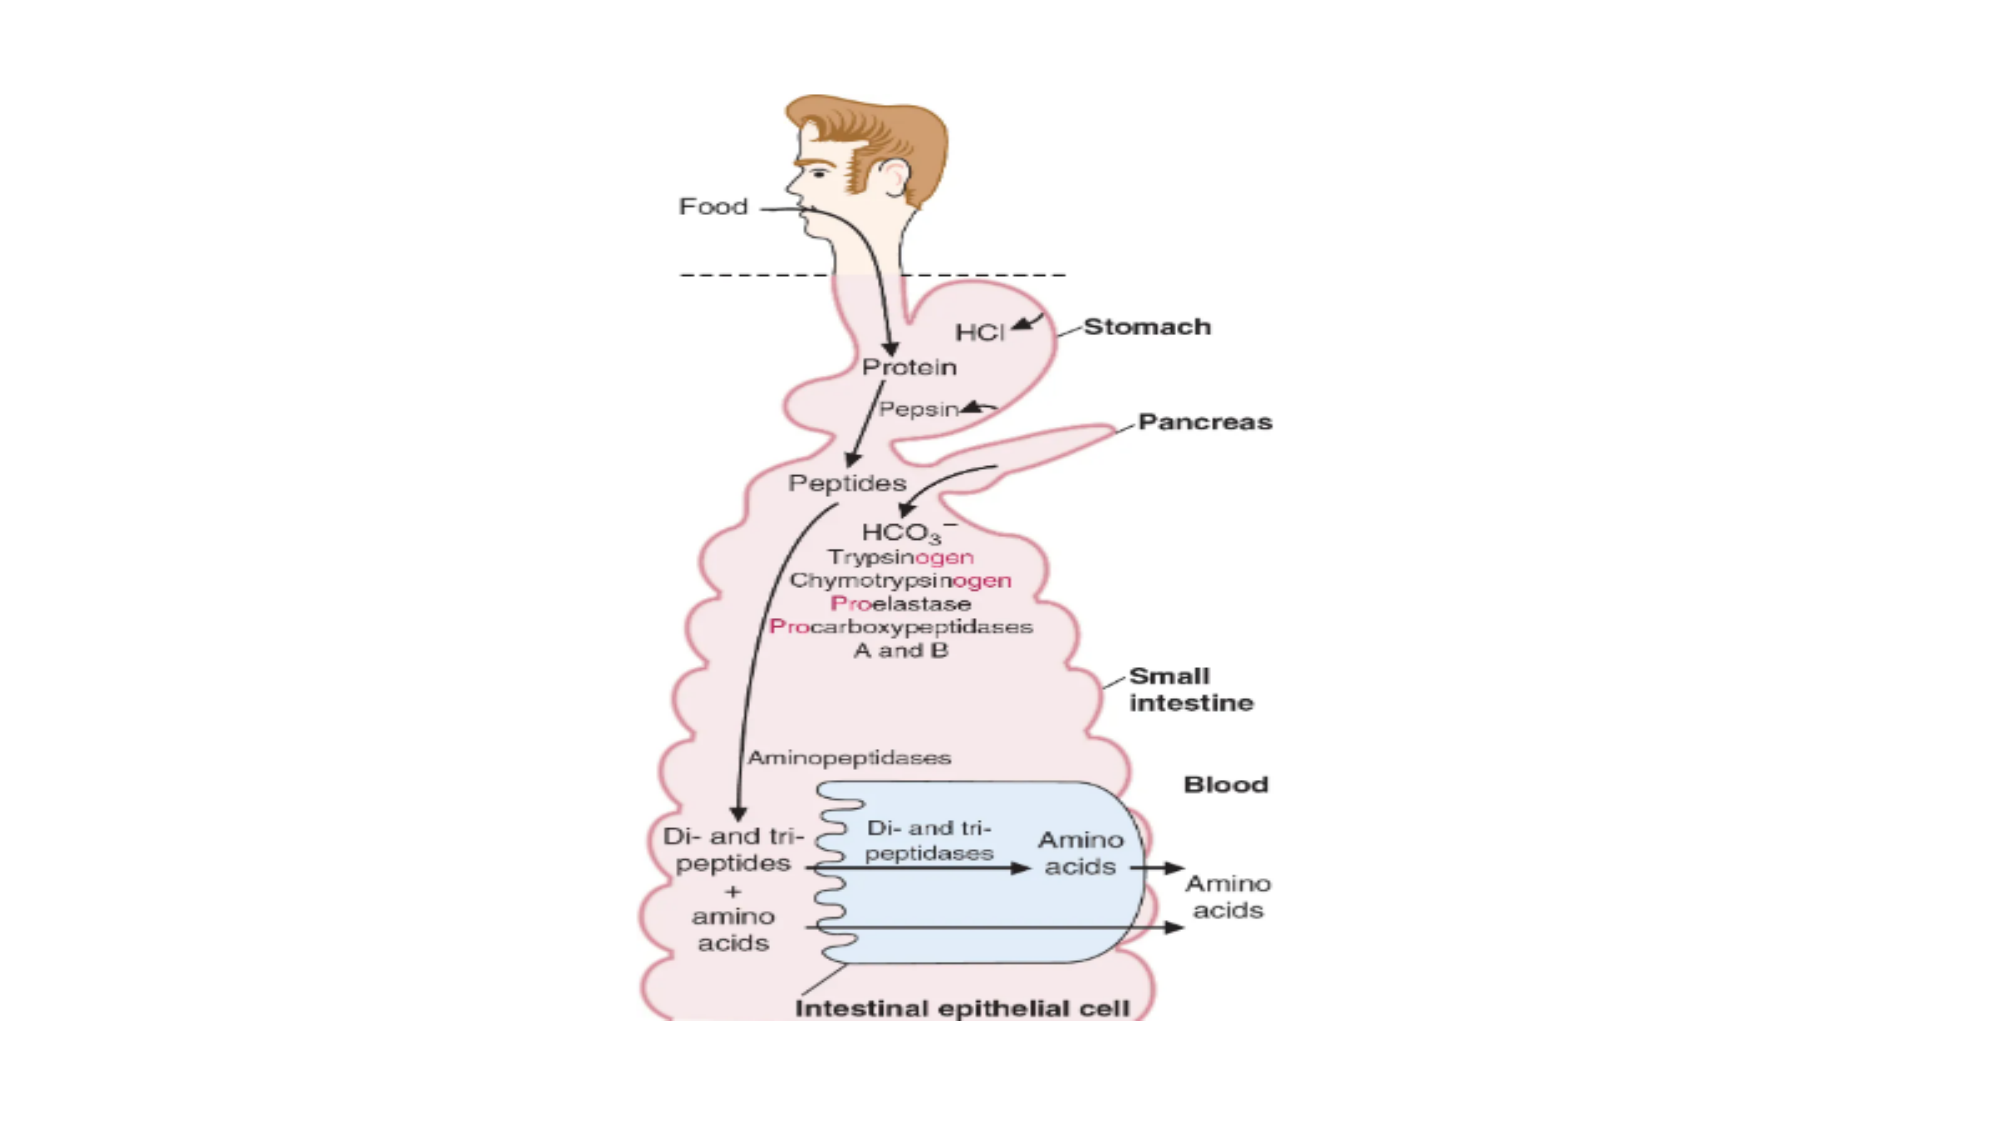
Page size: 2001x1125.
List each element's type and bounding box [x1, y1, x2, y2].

picture [563, 73, 1328, 1021]
